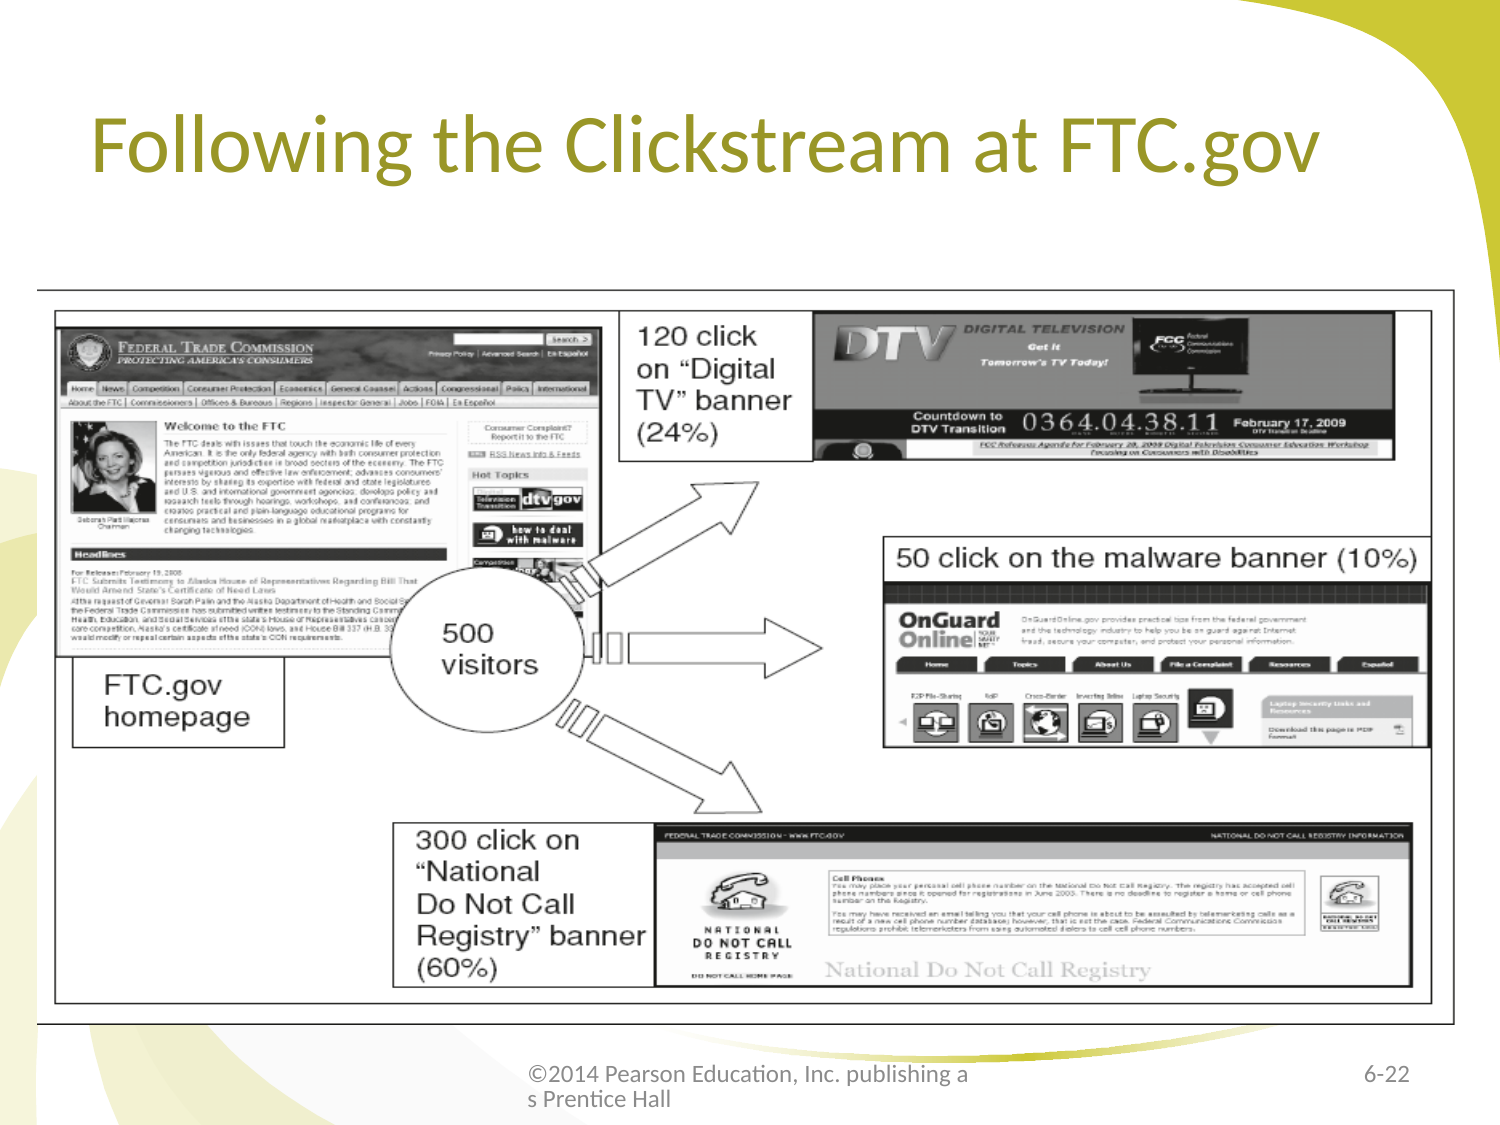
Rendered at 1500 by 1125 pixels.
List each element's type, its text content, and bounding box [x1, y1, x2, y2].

slide_number 6-22 [1074, 1042, 1425, 1103]
picture [37, 287, 1463, 1026]
title Following the Clickstream at FTC.gov [75, 45, 1425, 233]
footer ©2014 Pearson Education, Inc. publishing as Prentice Hall [512, 1042, 988, 1103]
